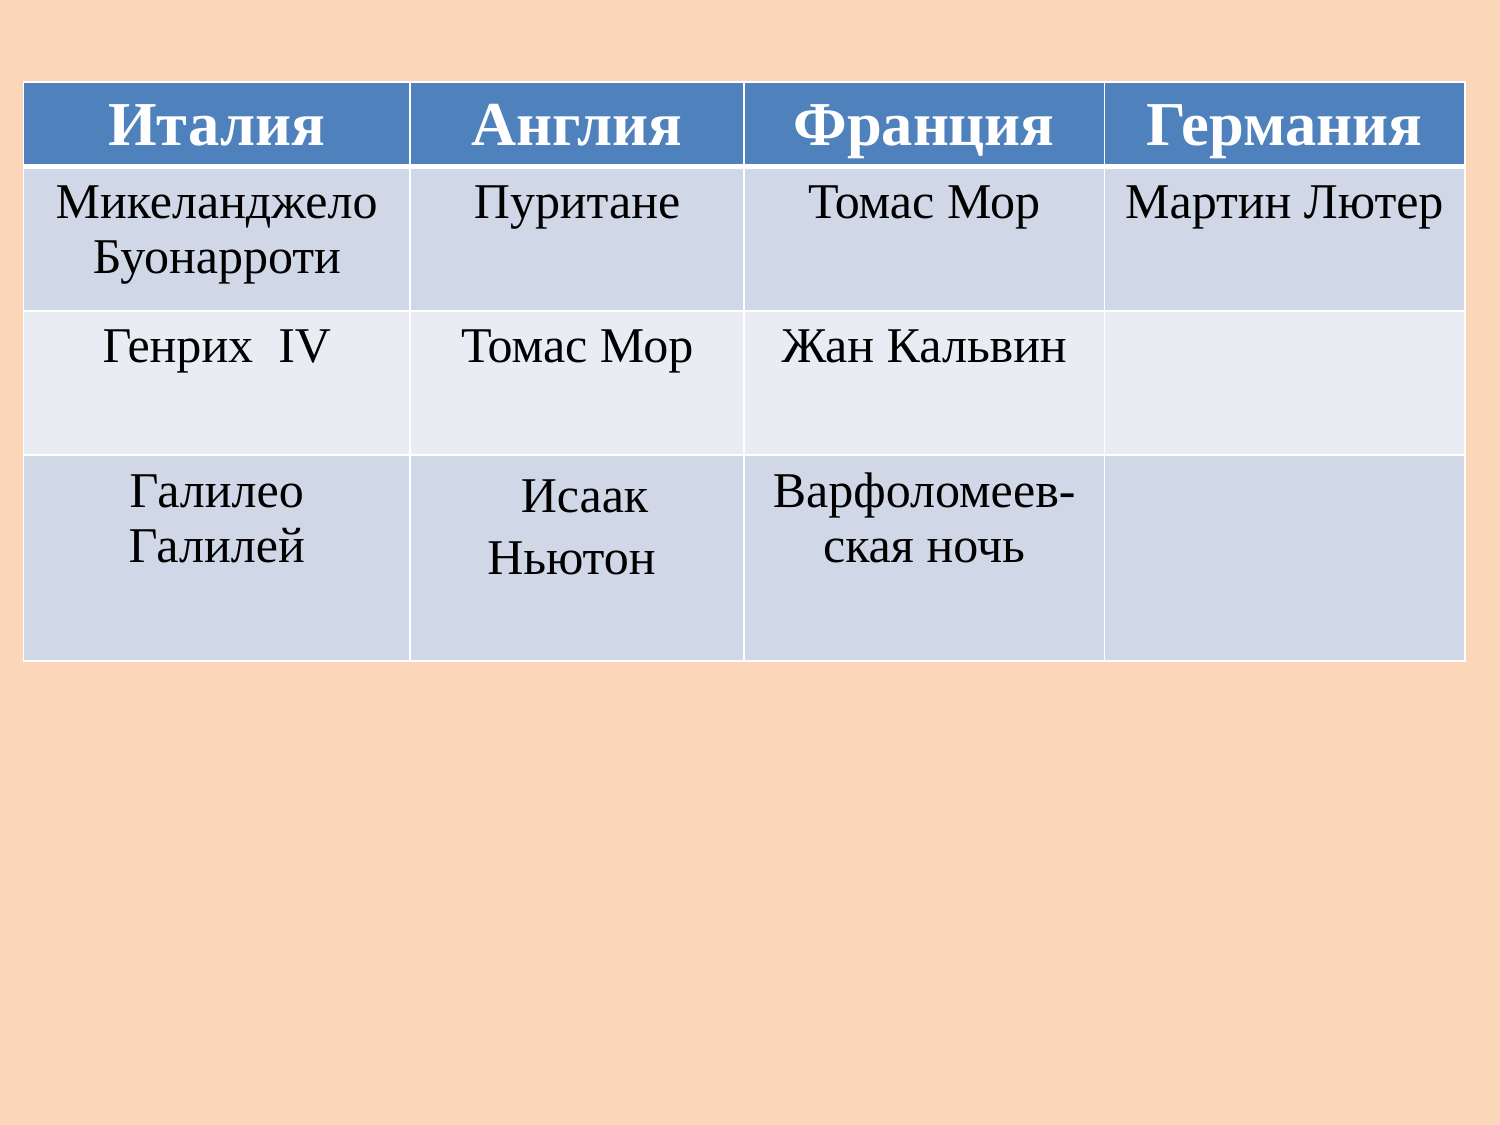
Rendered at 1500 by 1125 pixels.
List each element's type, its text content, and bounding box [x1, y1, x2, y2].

table_cell Томас Мор [745, 169, 1104, 310]
table_cell Мартин Лютер [1105, 169, 1464, 310]
table_cell Генрих IV [24, 312, 409, 454]
table_cell [1105, 312, 1464, 454]
table_cell Исаак Ньютон [411, 456, 743, 660]
table_header Германия [1105, 83, 1464, 164]
table_cell Жан Кальвин [745, 312, 1104, 454]
table_header Франция [745, 83, 1104, 164]
table_header Италия [24, 83, 409, 164]
table_cell [1105, 456, 1464, 660]
table_cell Галилео Галилей [24, 456, 409, 660]
table_cell Пуритане [411, 169, 743, 310]
table_cell Микеланджело Буонарроти [24, 169, 409, 310]
table_cell Варфоломеев-ская ночь [745, 456, 1104, 660]
table_header Англия [411, 83, 743, 164]
table_cell Томас Мор [411, 312, 743, 454]
